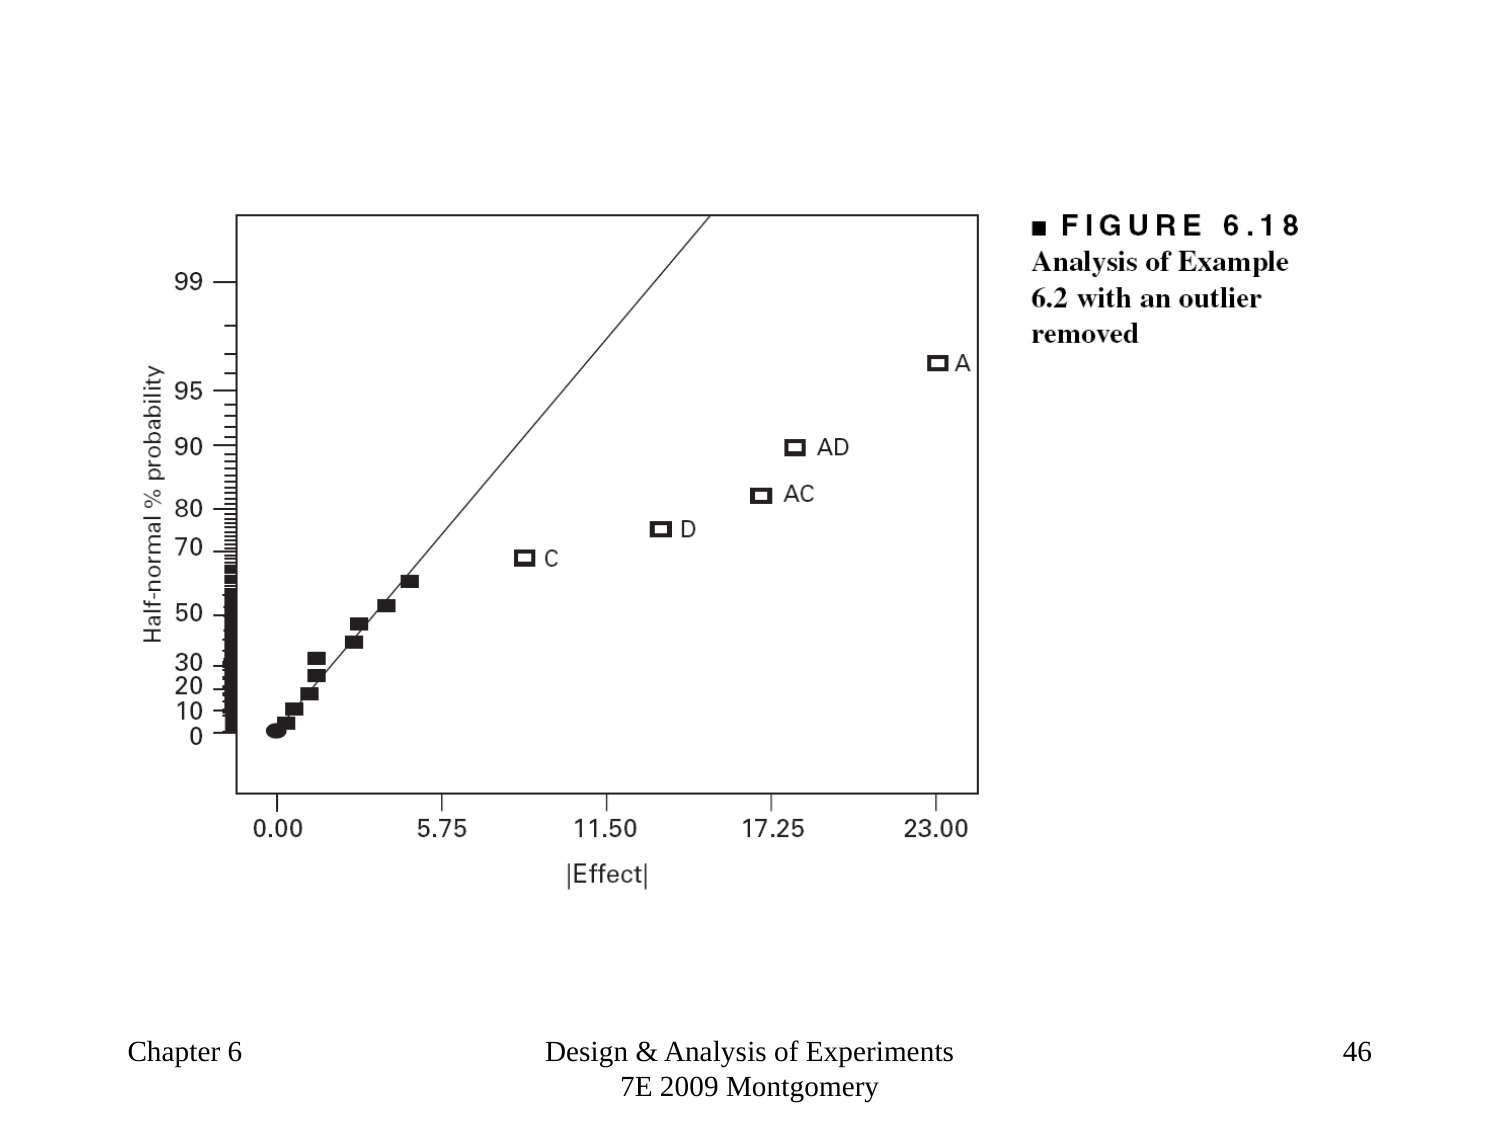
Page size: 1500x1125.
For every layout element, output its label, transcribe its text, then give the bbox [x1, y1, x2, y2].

slide_number Chapter 6 [112, 1024, 426, 1101]
footer Design & Analysis of Experiments 7E 2009 Montgomery [512, 1024, 988, 1101]
slide_number 46 [1074, 1024, 1388, 1101]
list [112, 193, 1388, 907]
